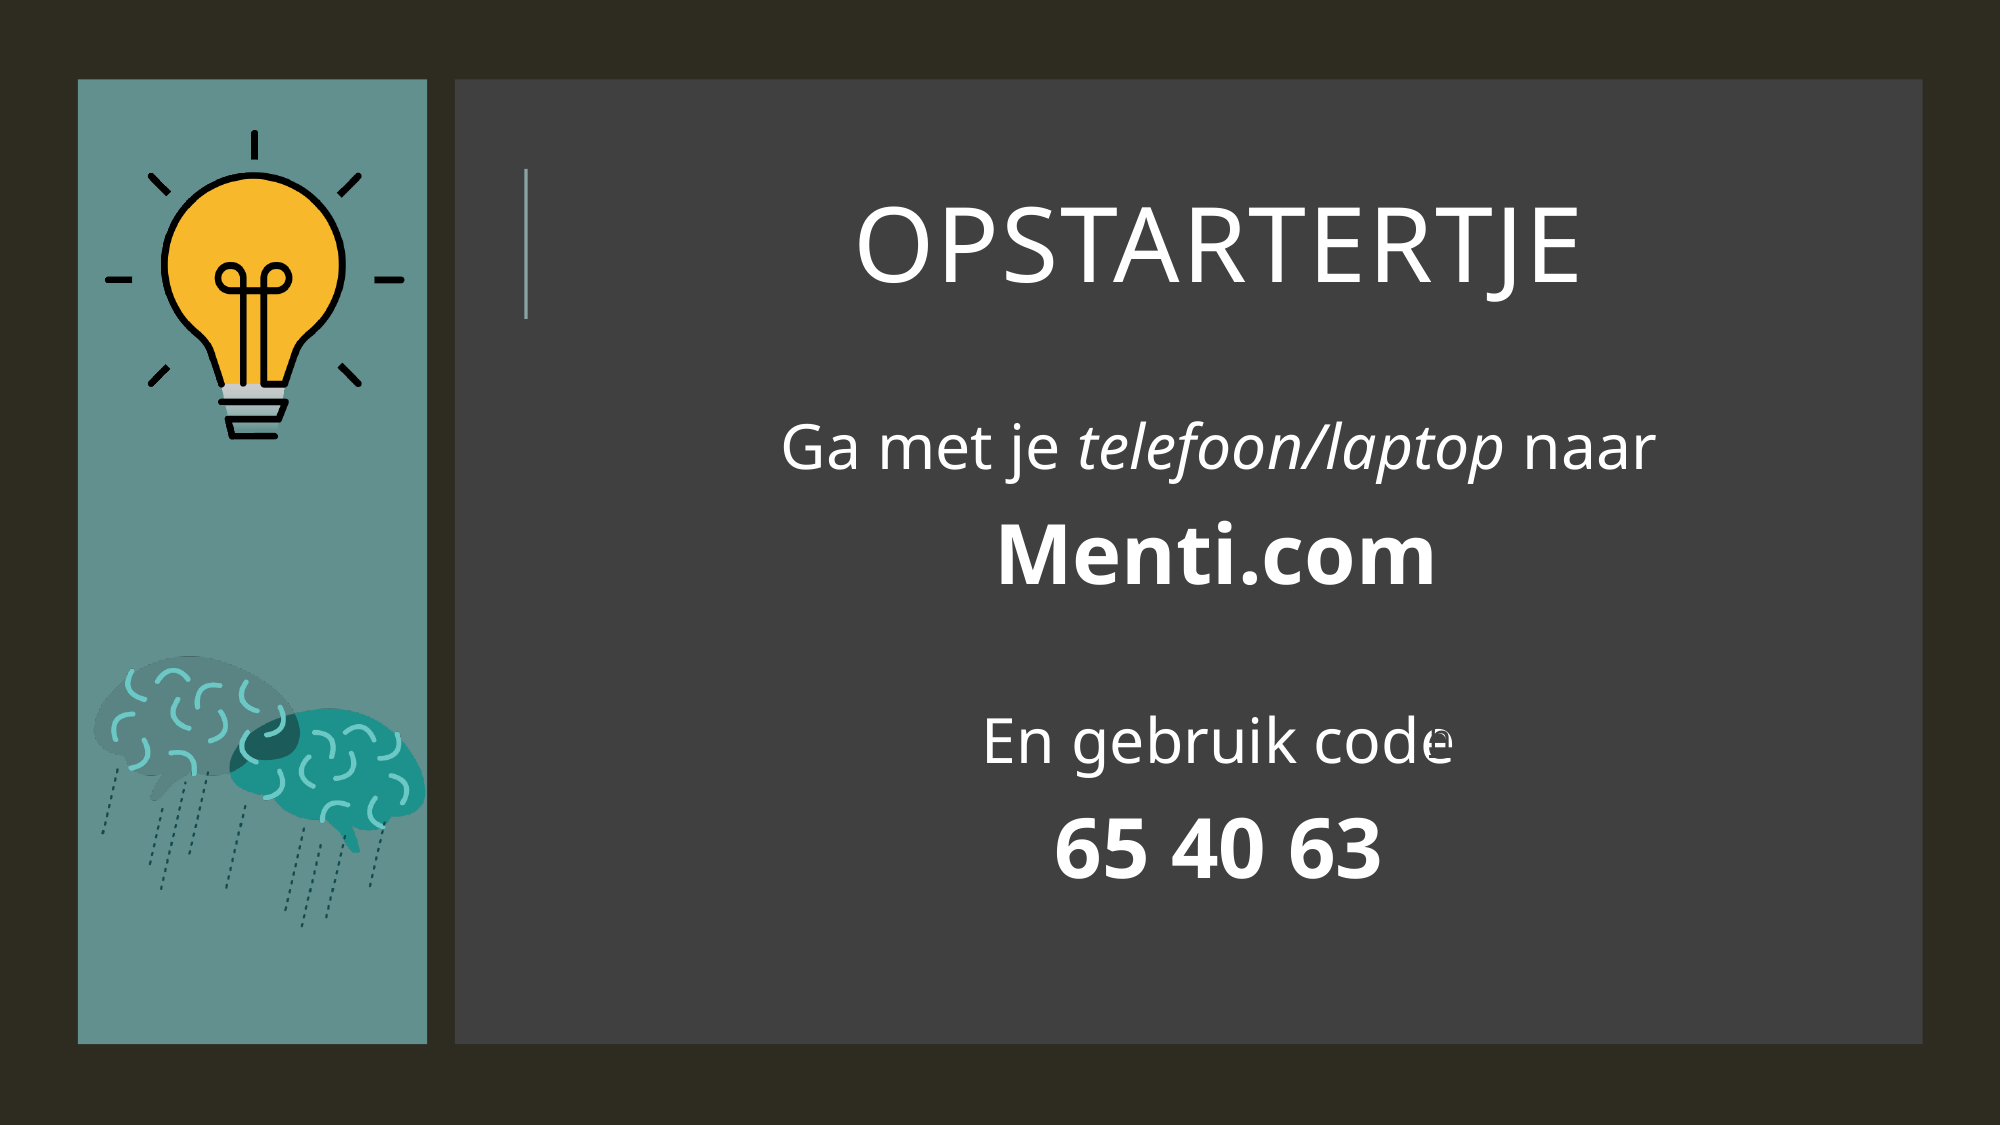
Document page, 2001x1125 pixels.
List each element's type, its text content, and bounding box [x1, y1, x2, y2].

text_box [0, 0, 2000, 1125]
text_box [77, 78, 428, 111]
text_box [77, 469, 428, 559]
text_box https://www.mentimeter.com/s/5339a9e736553989967b321fc42031da/cd42b379b031/edit [1413, 707, 1748, 818]
picture [58, 564, 447, 953]
text_box [77, 961, 428, 1045]
list Ga met je telefoon/laptop naar Menti.com En gebruik code 65 40 63 [569, 408, 1869, 992]
picture [79, 114, 429, 464]
title Opstartertje [569, 129, 1869, 376]
text_box [453, 78, 1924, 1045]
